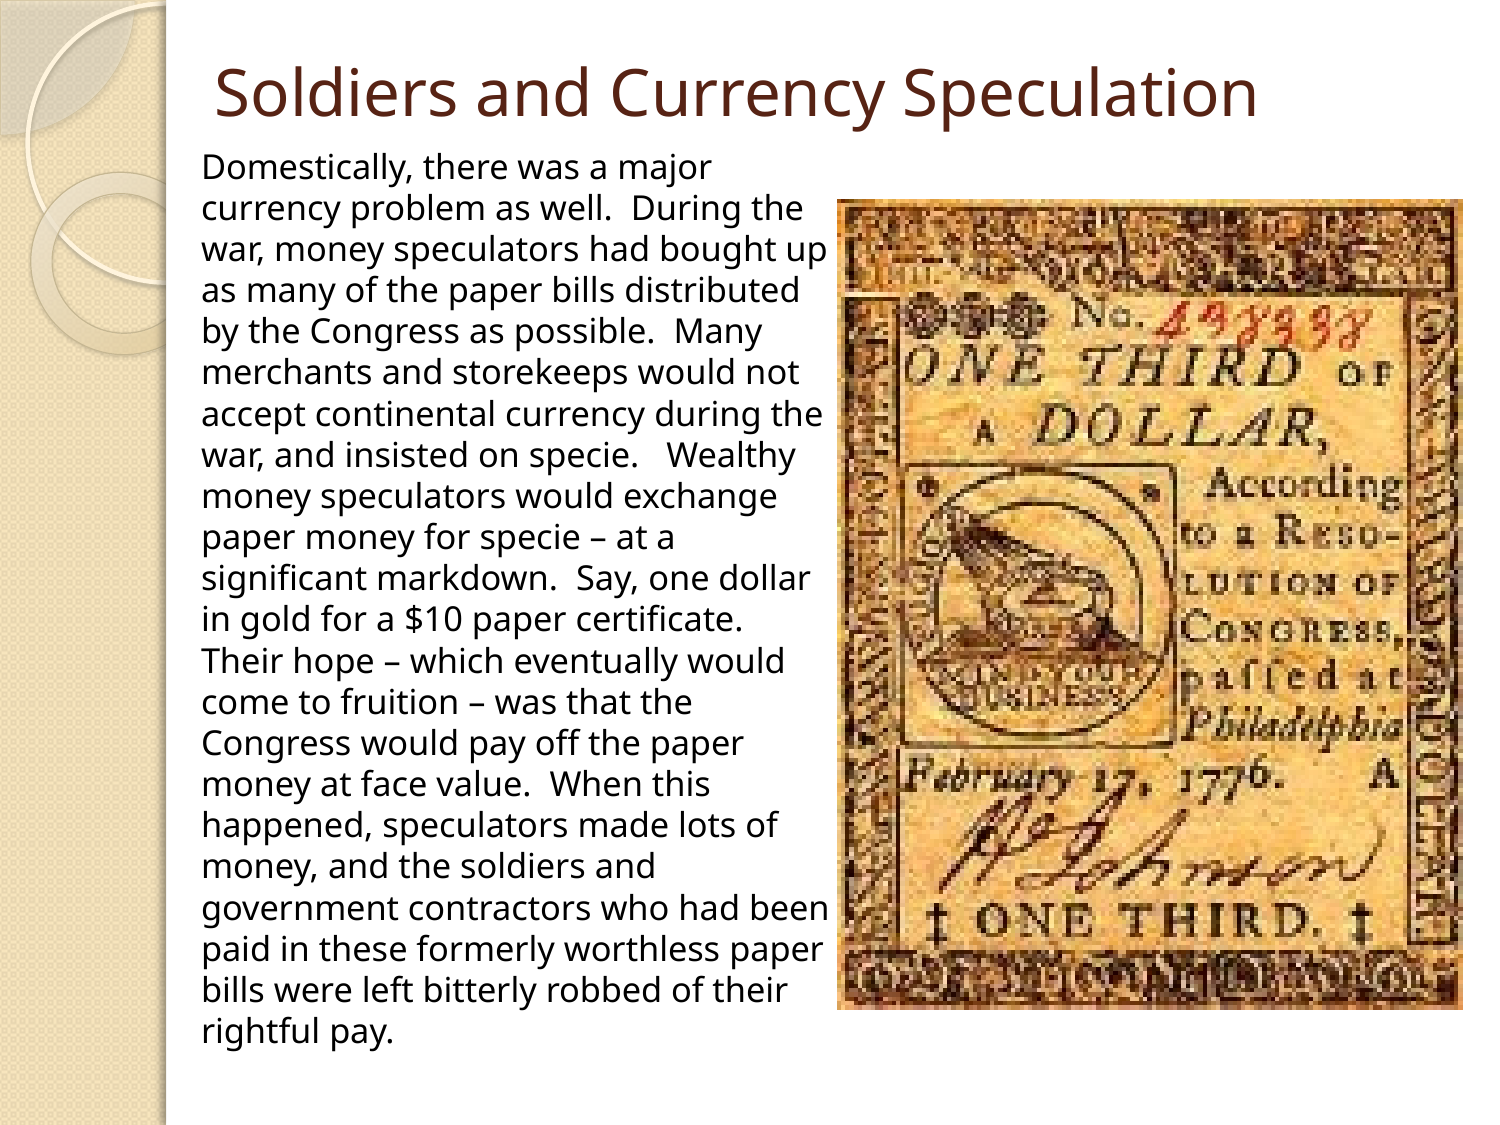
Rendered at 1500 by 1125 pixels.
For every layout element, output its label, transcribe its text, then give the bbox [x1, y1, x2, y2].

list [837, 199, 1463, 1010]
list Domestically, there was a major currency problem as well. During the war, money speculators had bought up as many of the paper bills distributed by the Congress as possible. Many merchants and storekeeps would not accept continental currency during the war, and insisted on specie. Wealthy money speculators would exchange paper money for specie – at a significant markdown. Say, one dollar in gold for a $10 paper certificate. Their hope – which eventually would come to fruition – was that the Congress would pay off the paper money at face value. When this happened, speculators made lots of money, and the soldiers and government contractors who had been paid in these formerly worthless paper bills were left bitterly robbed of their rightful pay. [174, 137, 850, 1088]
title Soldiers and Currency Speculation [200, 24, 1430, 155]
